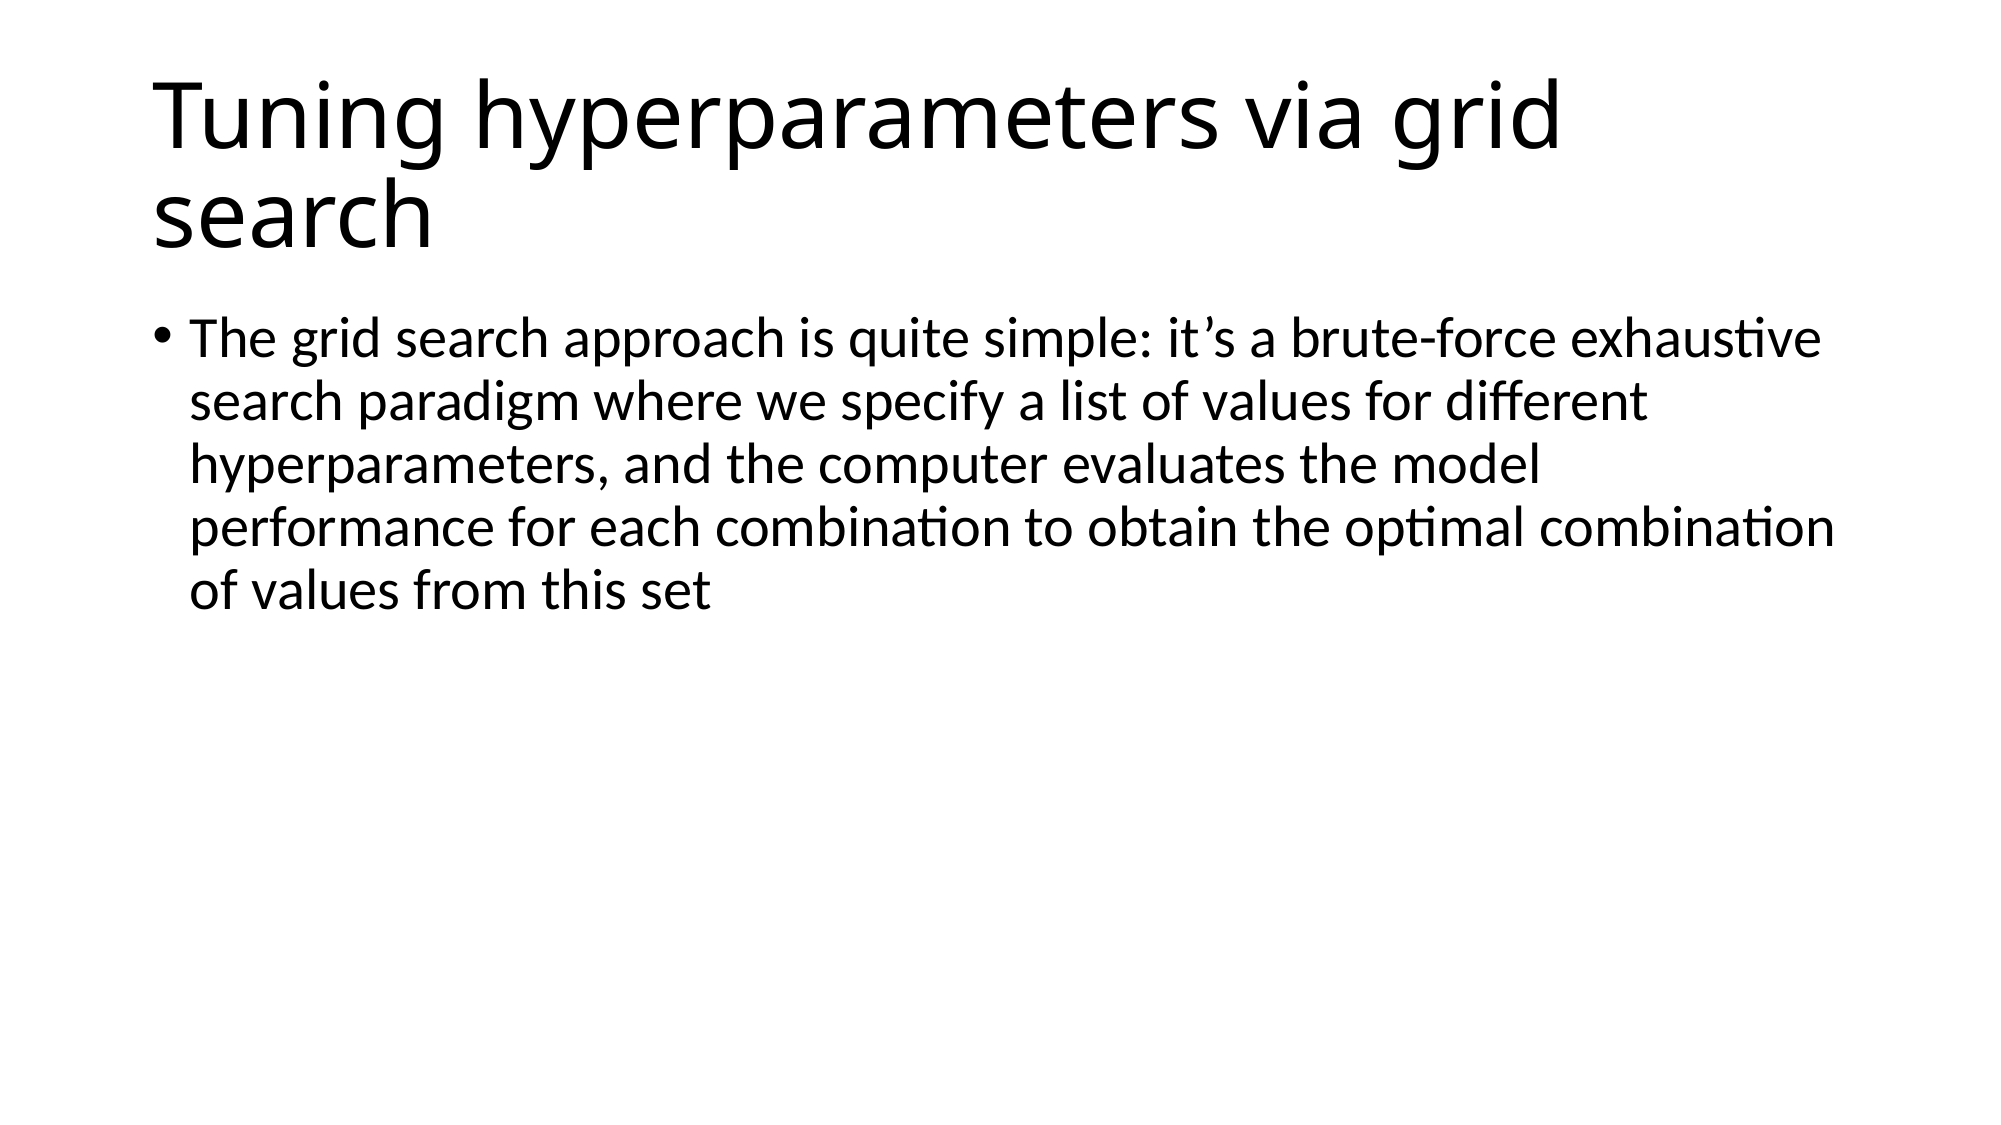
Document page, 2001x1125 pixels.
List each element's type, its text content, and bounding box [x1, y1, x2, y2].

list The grid search approach is quite simple: it’s a brute-force exhaustive search paradigm where we specify a list of values for different hyperparameters, and the computer evaluates the model performance for each combination to obtain the optimal combination of values from this set [137, 299, 1863, 1014]
title Tuning hyperparameters via grid search [137, 59, 1863, 278]
